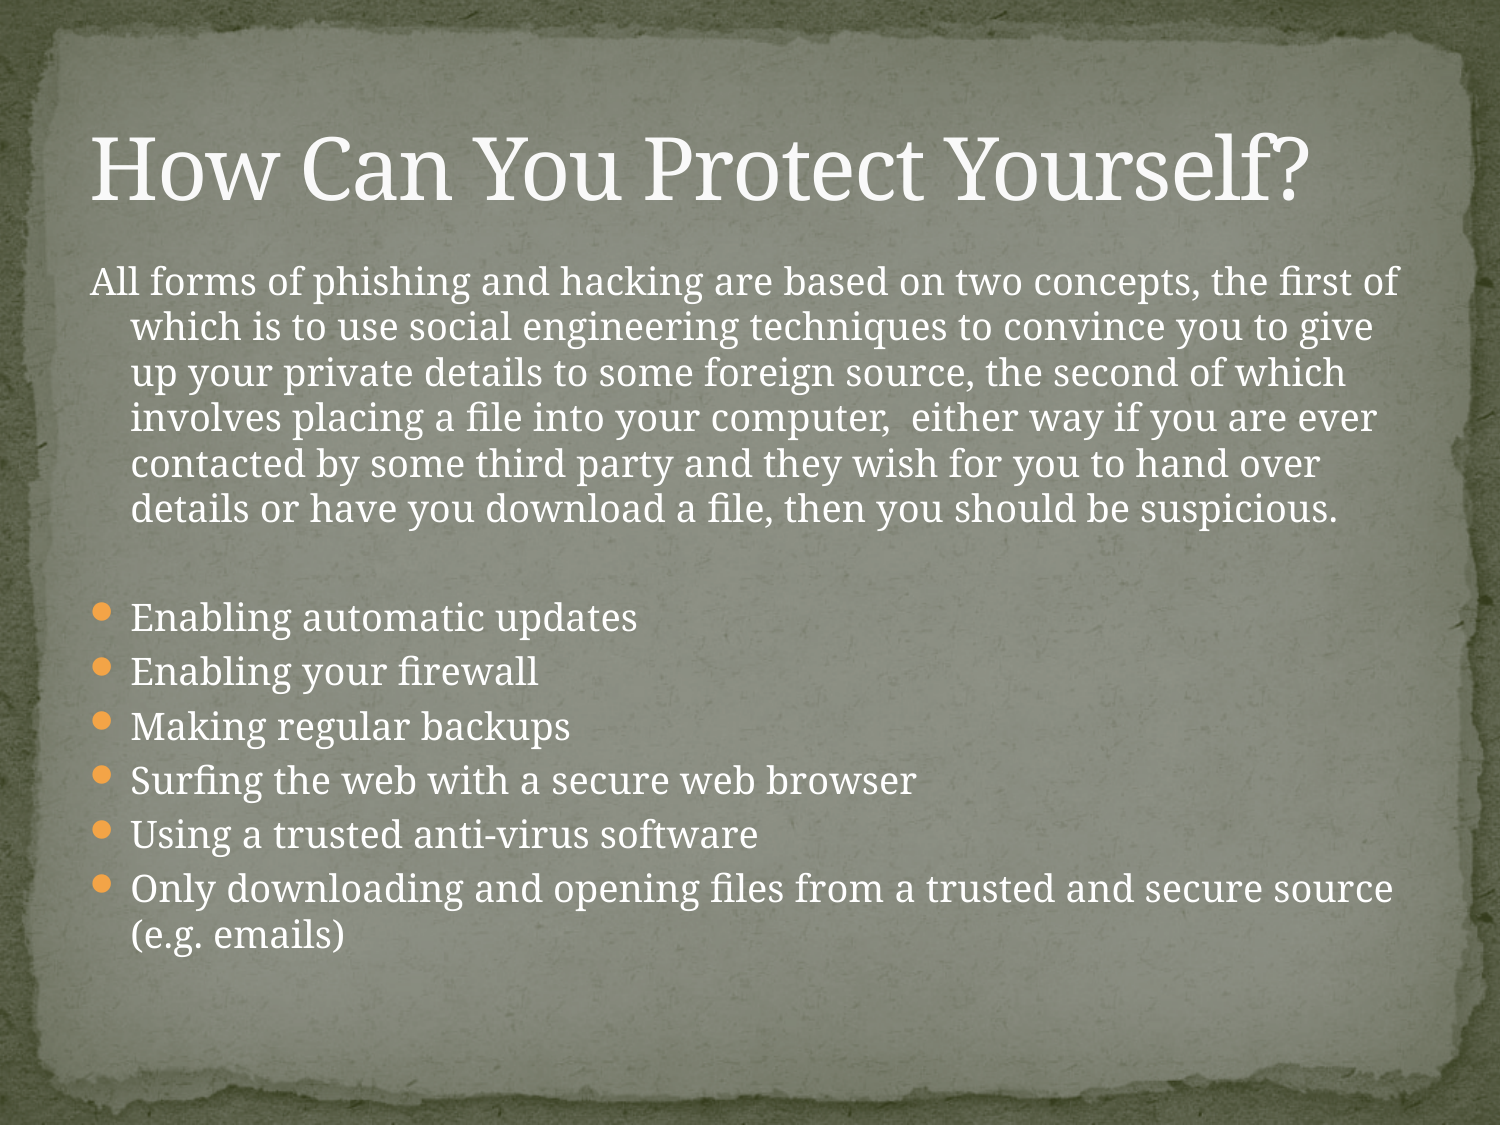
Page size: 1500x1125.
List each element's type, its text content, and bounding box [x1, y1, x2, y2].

list All forms of phishing and hacking are based on two concepts, the first of which is to use social engineering techniques to convince you to give up your private details to some foreign source, the second of which involves placing a file into your computer, either way if you are ever contacted by some third party and they wish for you to hand over details or have you download a file, then you should be suspicious. Enabling automatic updates Enabling your firewall Making regular backups Surfing the web with a secure web browser Using a trusted anti-virus software Only downloading and opening files from a trusted and secure source (e.g. emails) [75, 249, 1425, 1000]
title How Can You Protect Yourself? [74, 24, 1425, 225]
